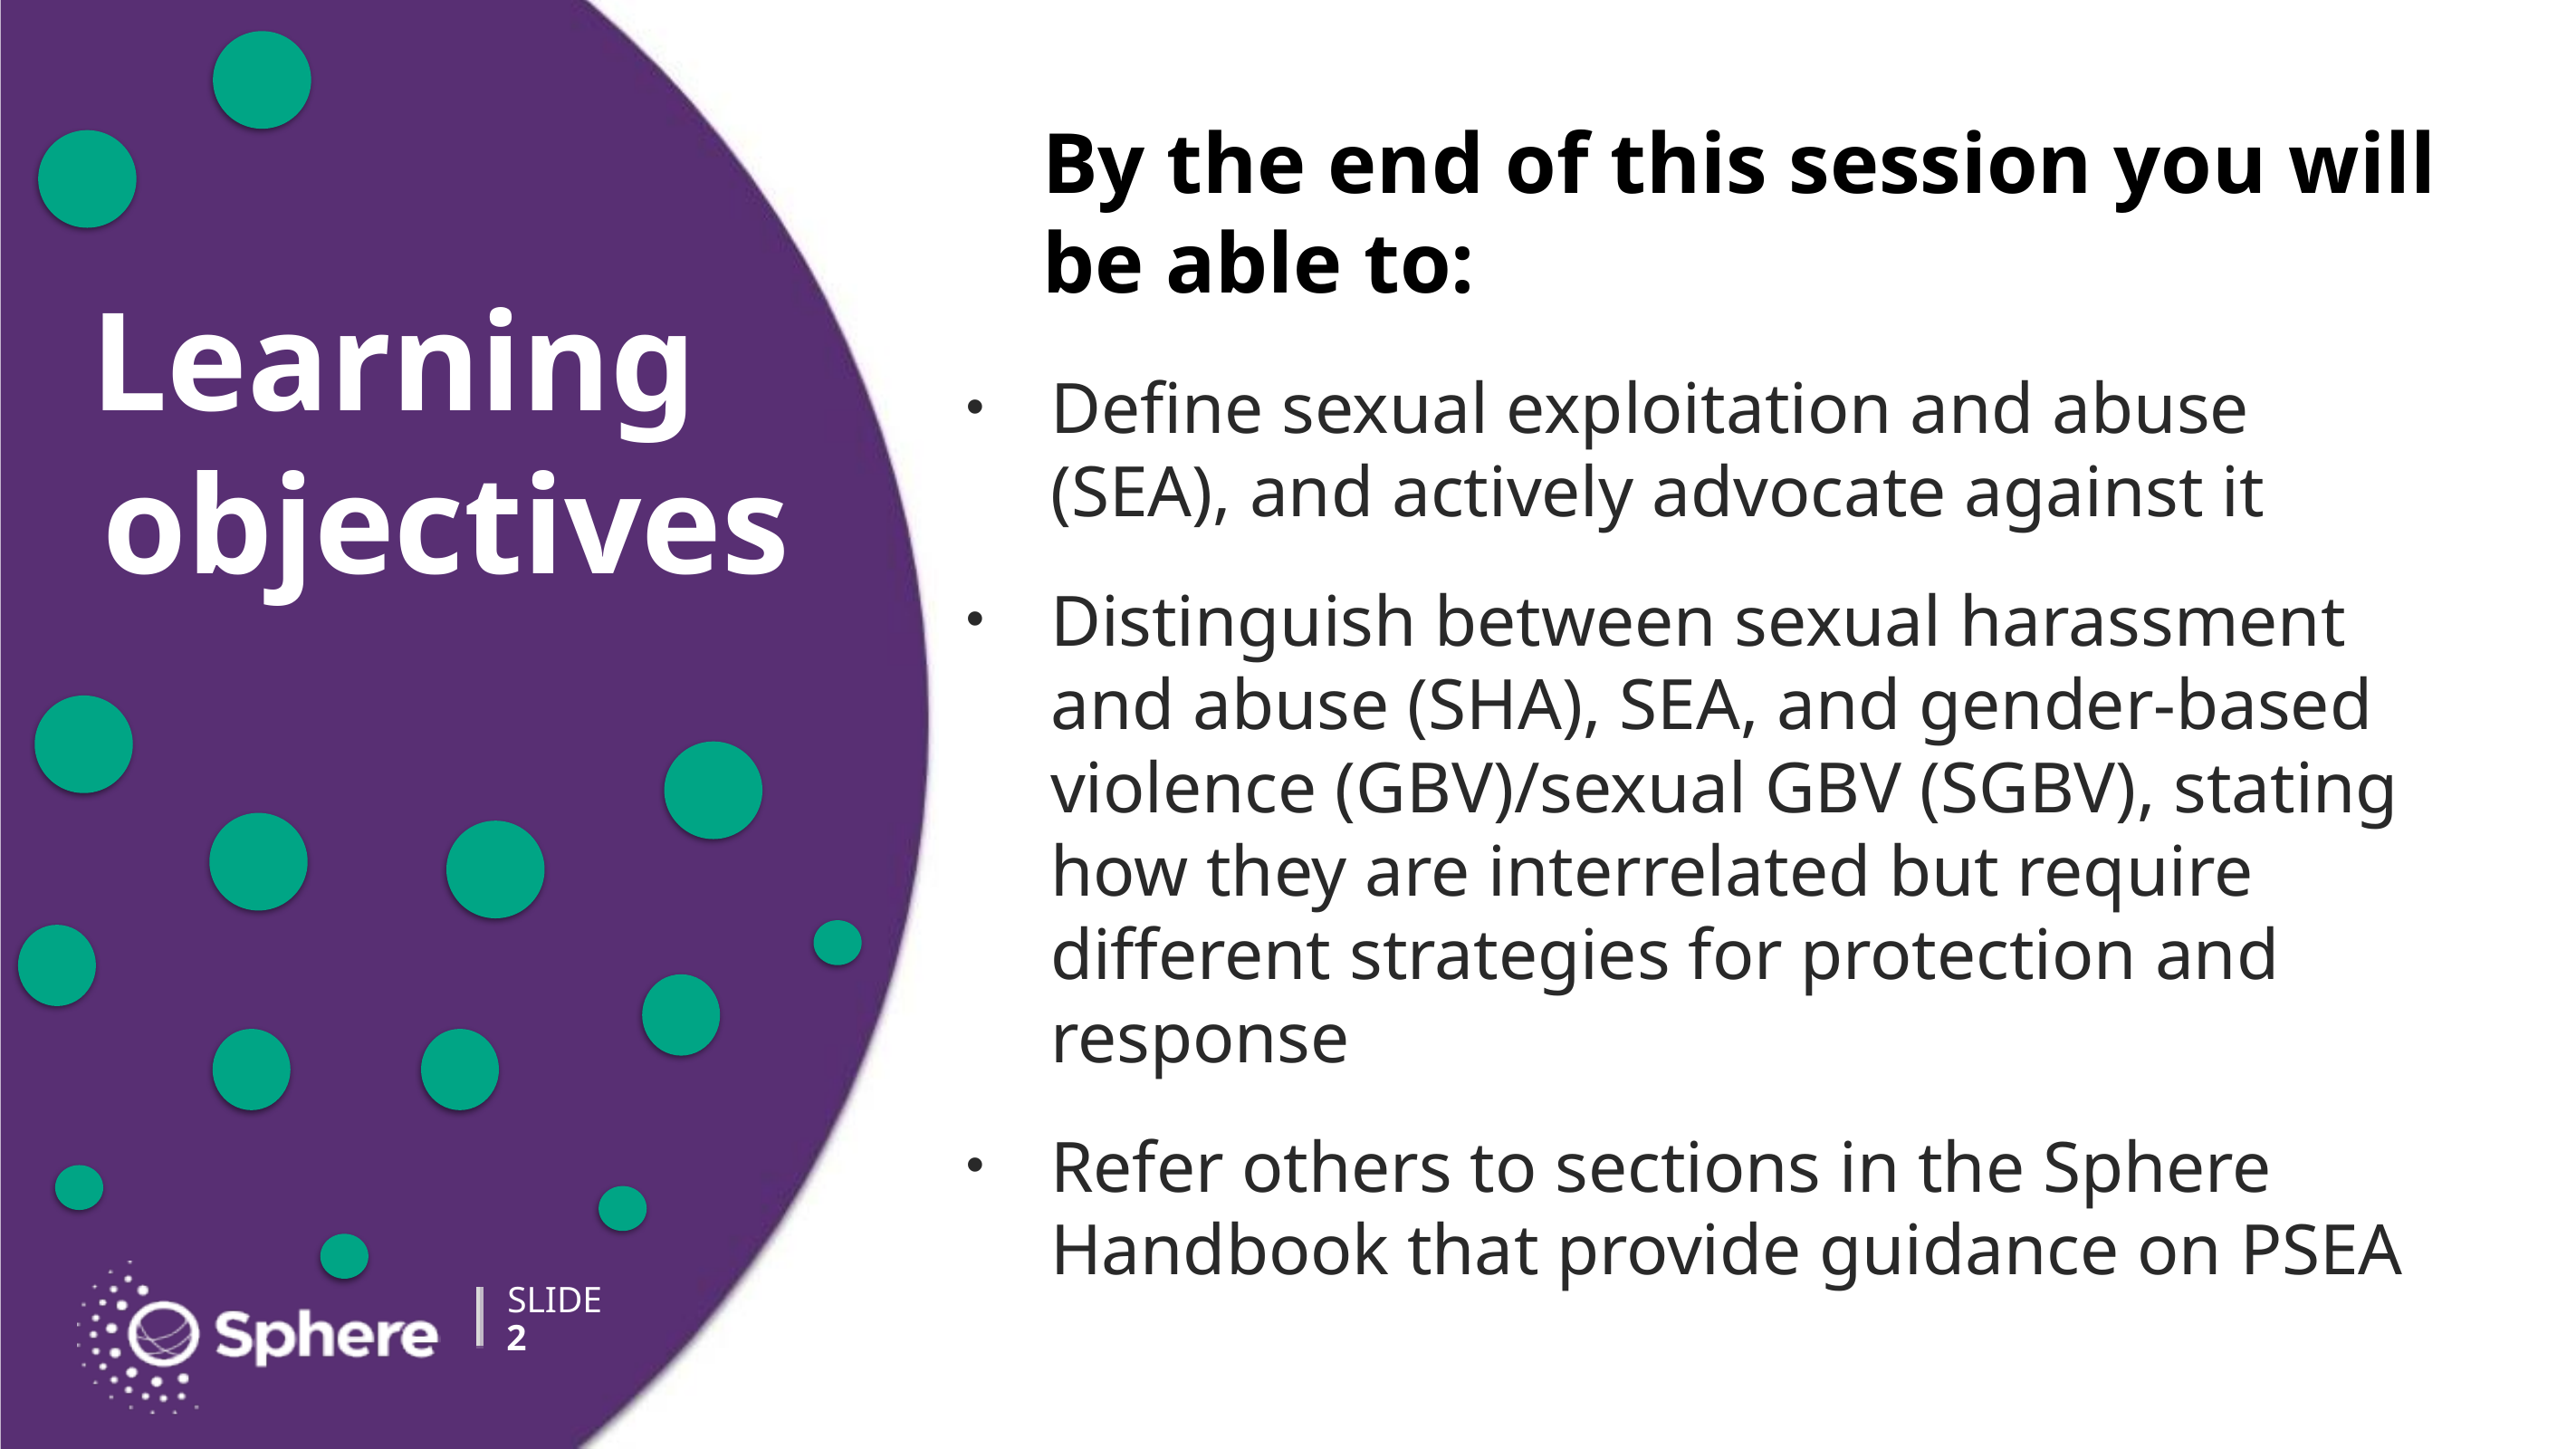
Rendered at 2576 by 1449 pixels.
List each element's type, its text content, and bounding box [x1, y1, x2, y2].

text_box By the end of this session you will be able to: [1035, 102, 2514, 271]
picture [0, 0, 939, 1449]
list Define sexual exploitation and abuse (SEA), and actively advocate against it Distinguish between sexual harassment and abuse (SHA), SEA, and gender-based violence (GBV)/sexual GBV (SGBV), stating how they are interrelated but require different strategies for protection and response Refer others to sections in the Sphere Handbook that provide guidance on PSEA [958, 356, 2437, 1367]
slide_number 2 [498, 1308, 560, 1367]
